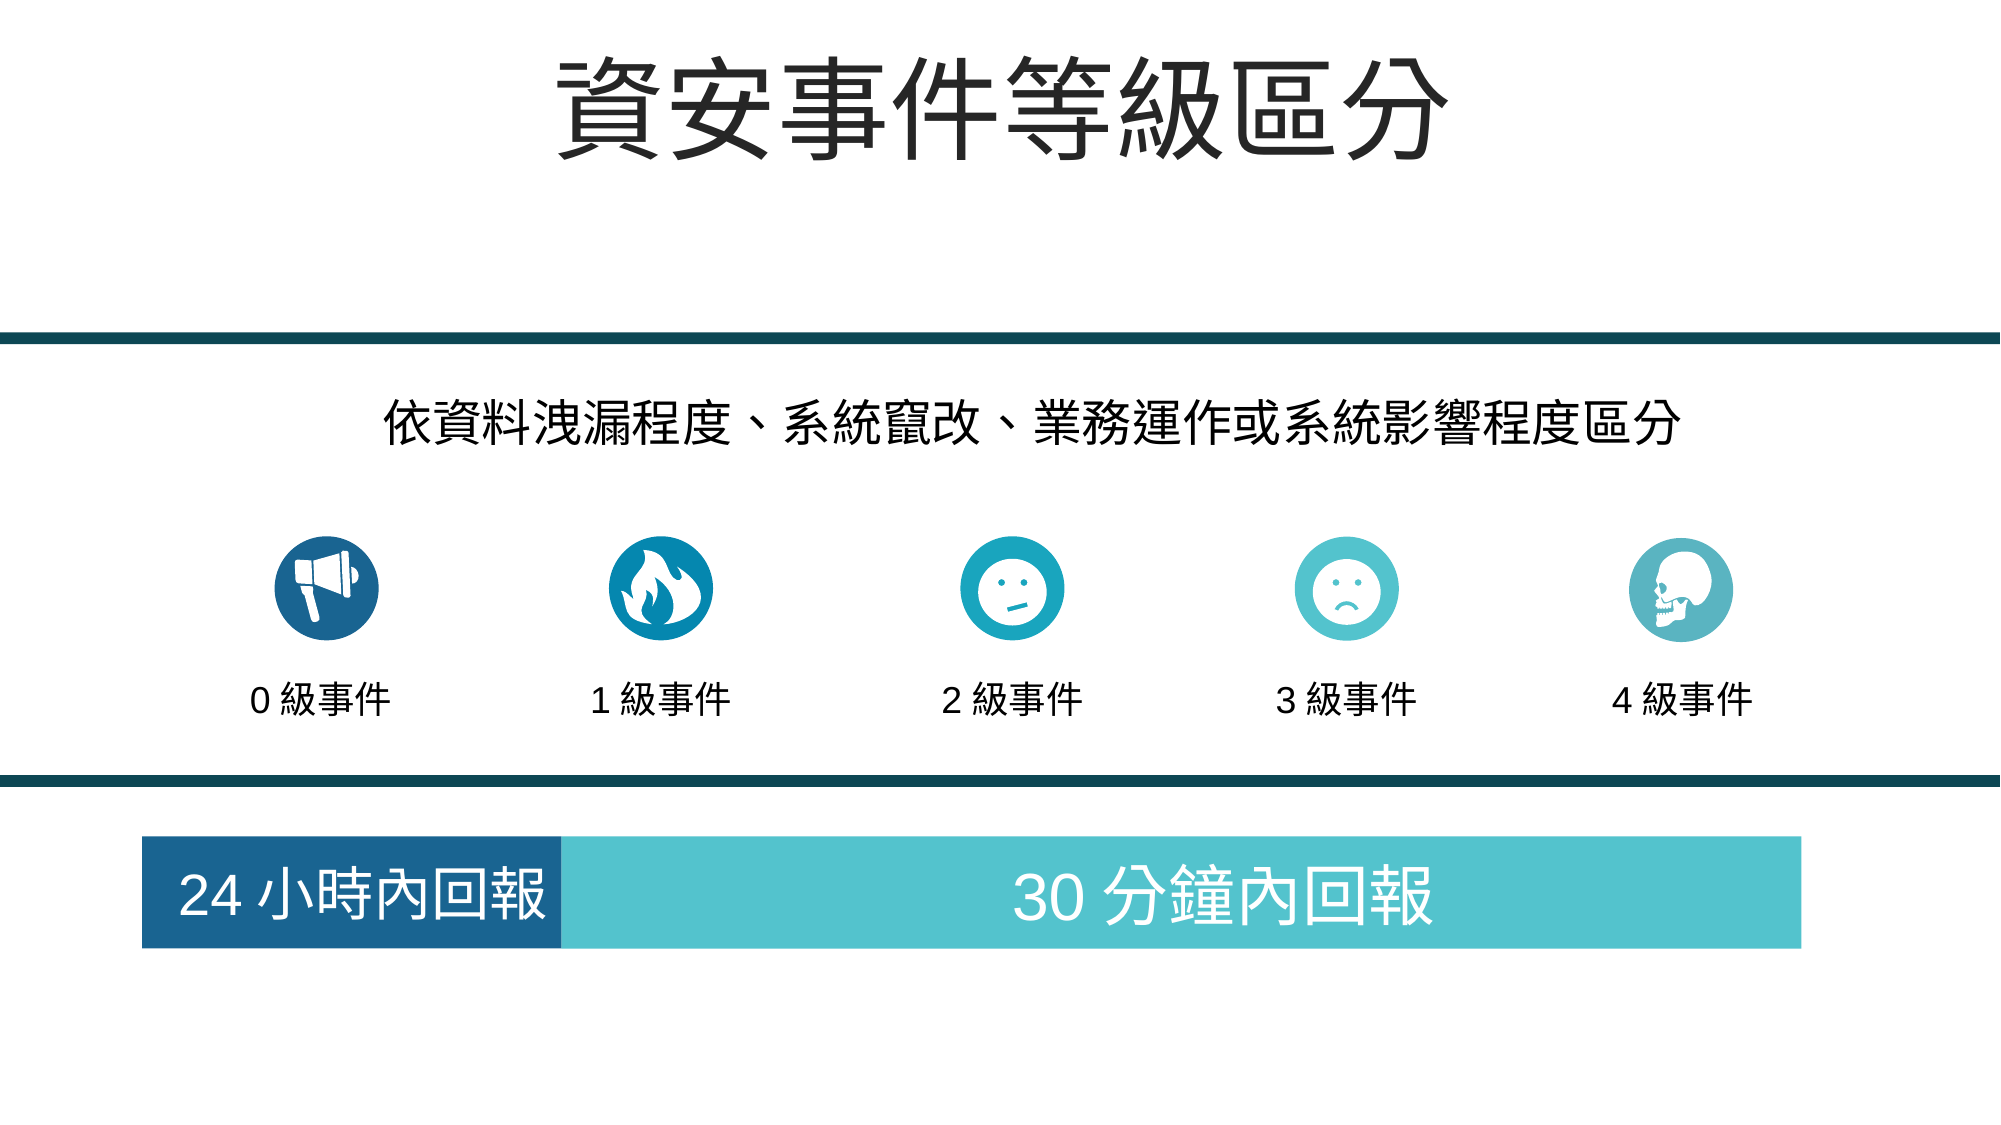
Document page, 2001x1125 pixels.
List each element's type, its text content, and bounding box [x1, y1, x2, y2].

text_box 3級事件 [1260, 668, 1433, 729]
text_box [293, 549, 360, 624]
text_box [1311, 558, 1382, 626]
list 資安事件等級區分 [53, 55, 1952, 175]
text_box 2級事件 [926, 668, 1099, 729]
text_box 依資料洩漏程度、系統竄改、業務運作或系統影響程度區分 [367, 383, 1727, 459]
text_box [959, 535, 1066, 642]
text_box 0級事件 [235, 668, 407, 729]
text_box [619, 548, 702, 626]
text_box 4級事件 [1597, 668, 1769, 729]
text_box [607, 535, 715, 642]
text_box [977, 557, 1048, 627]
text_box [1293, 535, 1400, 642]
text_box [273, 535, 380, 642]
text_box 24小時內回報 [163, 850, 610, 935]
text_box [1652, 550, 1713, 629]
text_box 1級事件 [575, 668, 747, 729]
text_box [562, 835, 1802, 950]
text_box [1628, 536, 1735, 644]
text_box 30分鐘內回報 [657, 846, 1791, 942]
text_box [141, 835, 562, 950]
